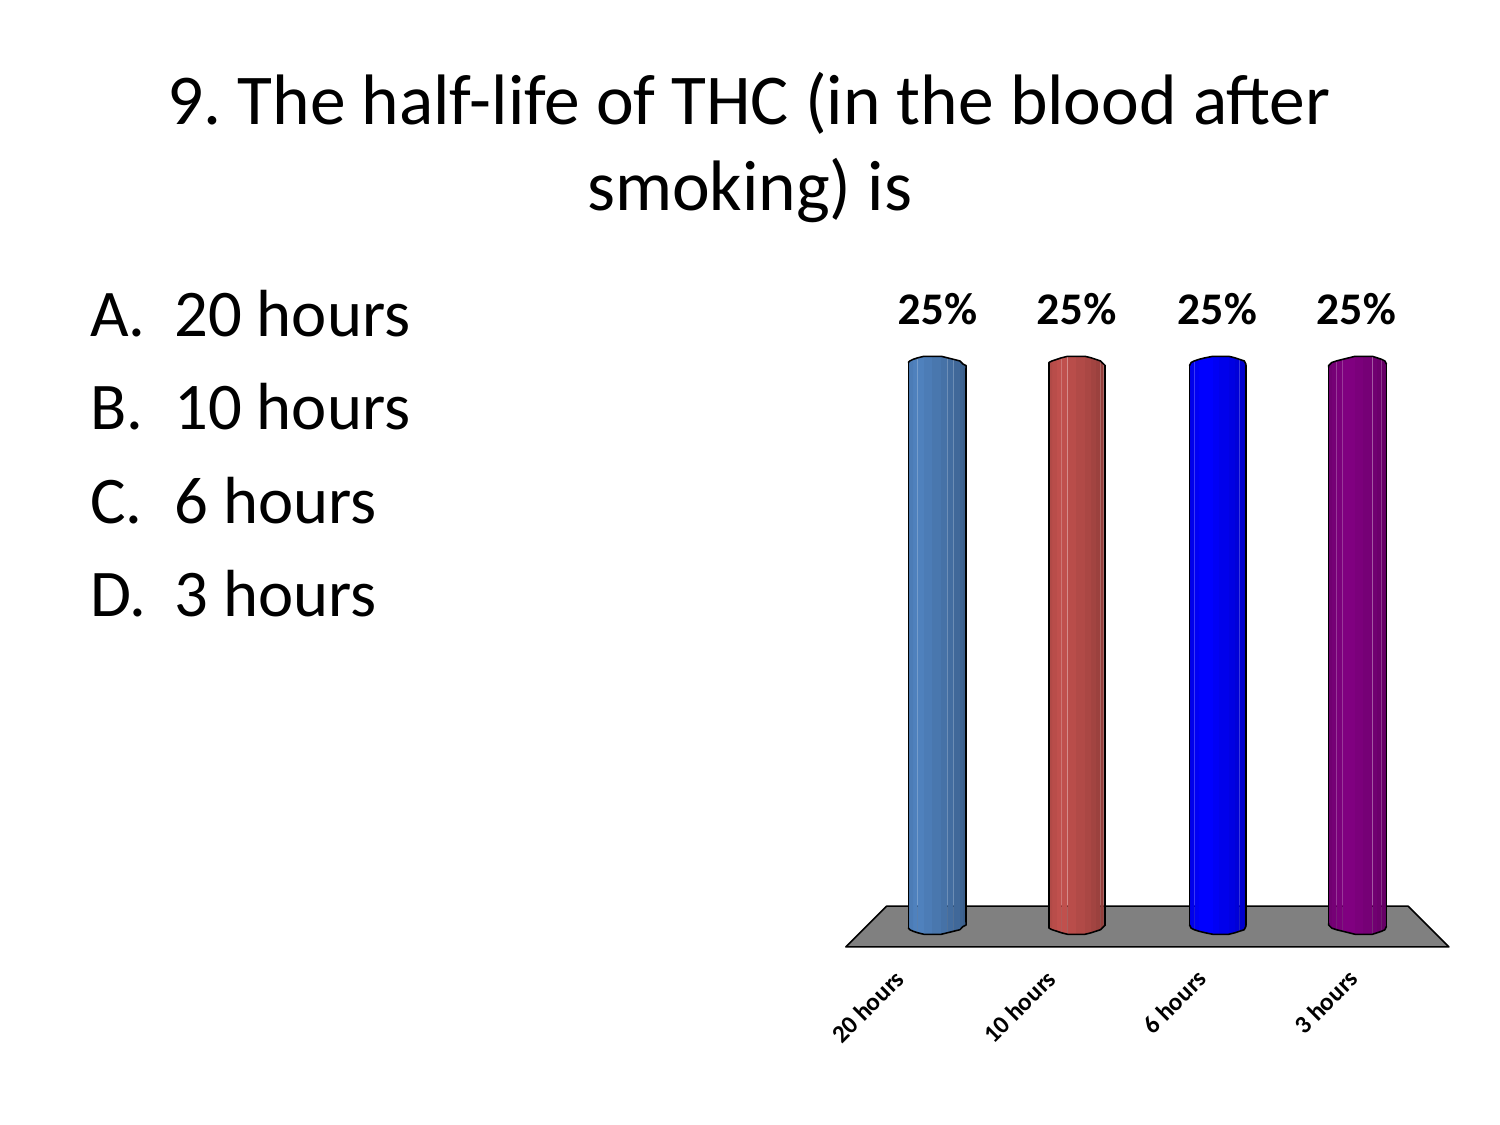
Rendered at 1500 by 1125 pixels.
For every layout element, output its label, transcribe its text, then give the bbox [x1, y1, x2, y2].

title 9. The half-life of THC (in the blood after smoking) is [75, 45, 1425, 233]
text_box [739, 262, 1490, 1107]
list 20 hours 10 hours 6 hours 3 hours [75, 262, 737, 1005]
